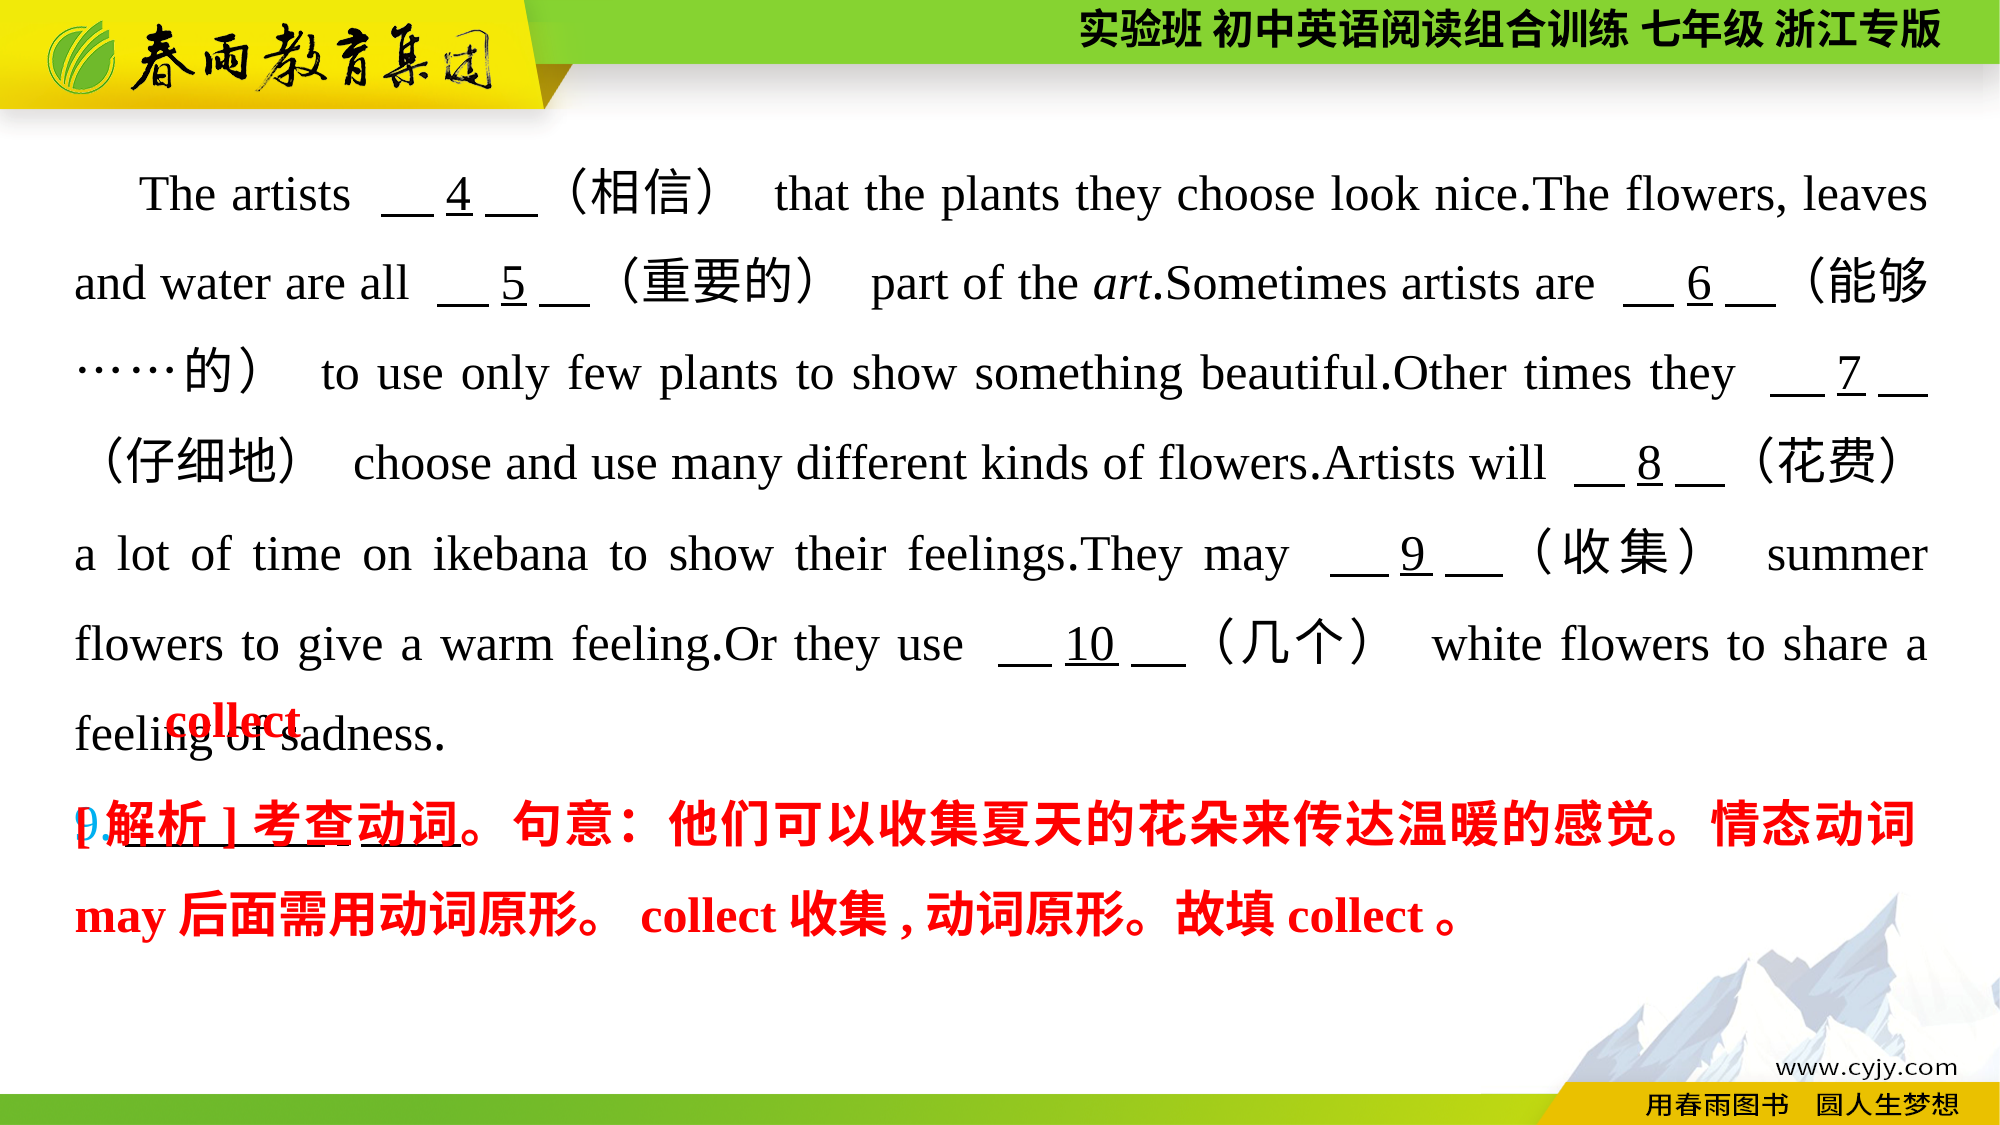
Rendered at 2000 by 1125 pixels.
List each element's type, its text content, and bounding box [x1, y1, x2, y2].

text_box [解析]考查动词。句意：他们可以收集夏天的花朵来传达温暖的感觉。情态动词may后面需用动词原形。collect收集,动词原形。故填collect。 [59, 755, 1944, 951]
text_box collect [149, 680, 317, 755]
list The artists 4 （相信） that the plants they choose look nice.The flowers, leaves and water are all 5 （重要的） part of the art.Sometimes artists are 6 （能够……的） to use only few plants to show something beautiful.Other times they 7 （仔细地） choose and use many different kinds of flowers.Artists will 8 （花费） a lot of time on ikebana to show their feelings.They may 9 （收集） summer flowers to give a warm feeling.Or they use 10 （几个） white flowers to share a feeling of sadness. 9. . [59, 122, 1944, 755]
picture [0, 0, 2000, 1125]
